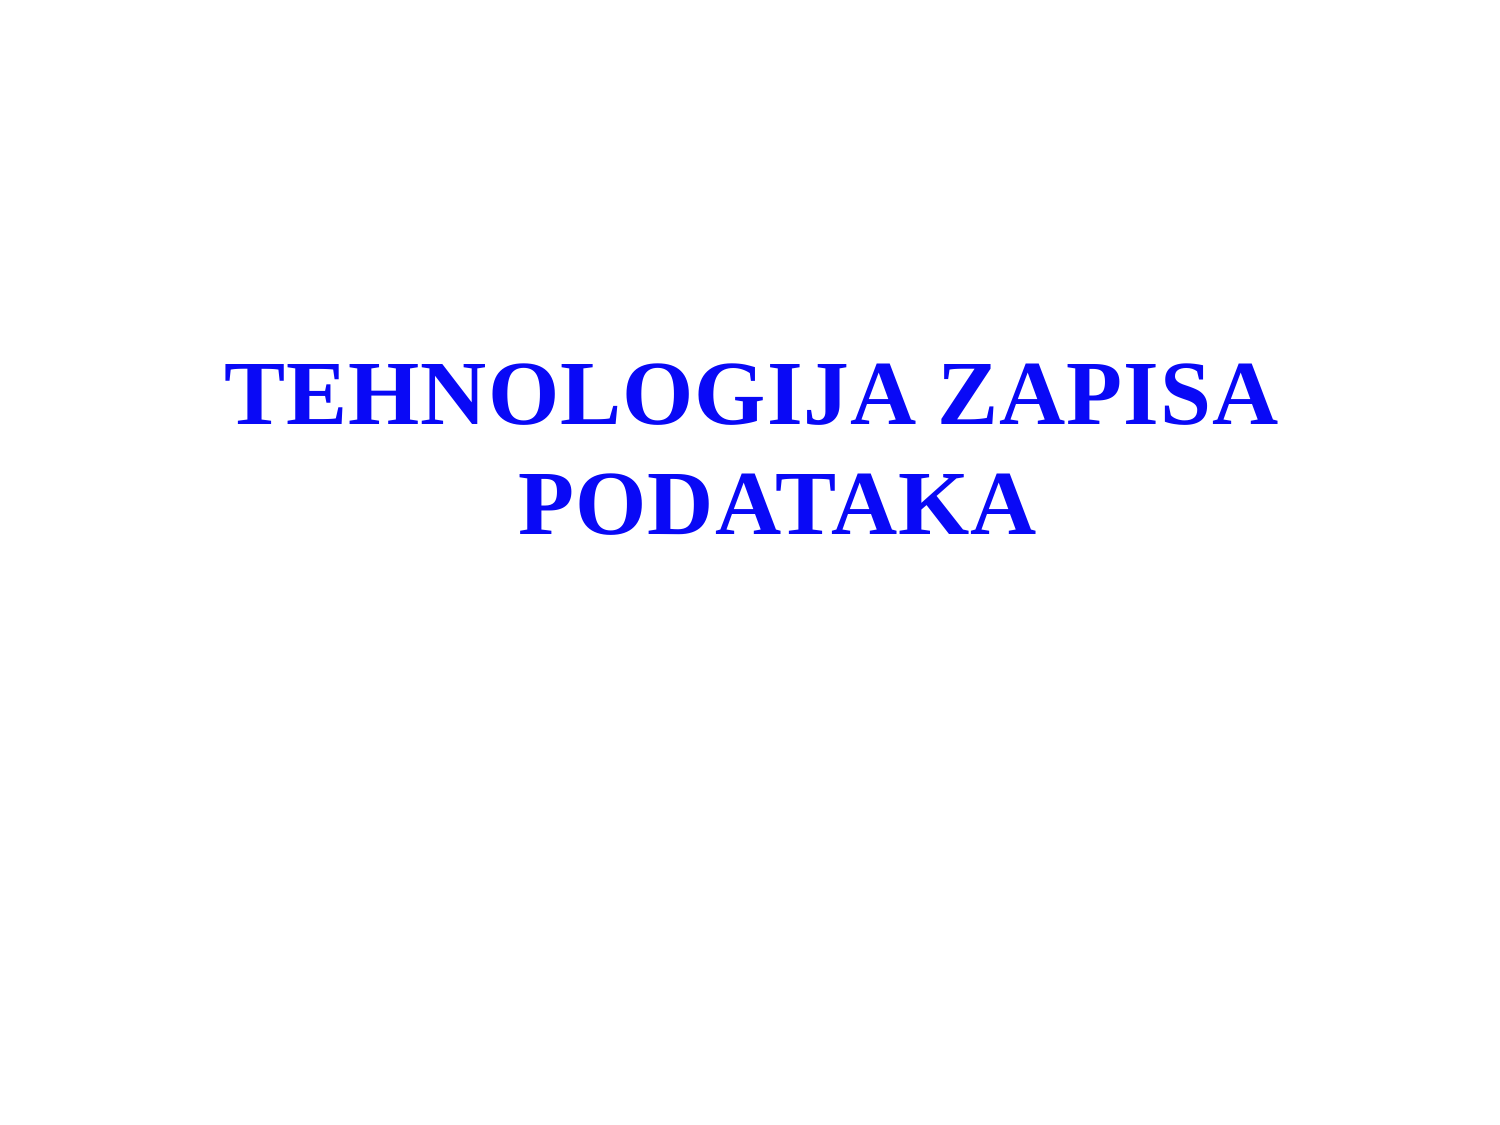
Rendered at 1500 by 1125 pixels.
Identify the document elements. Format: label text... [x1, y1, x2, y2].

list TEHNOLOGIJA ZAPISA PODATAKA [112, 324, 1388, 1001]
